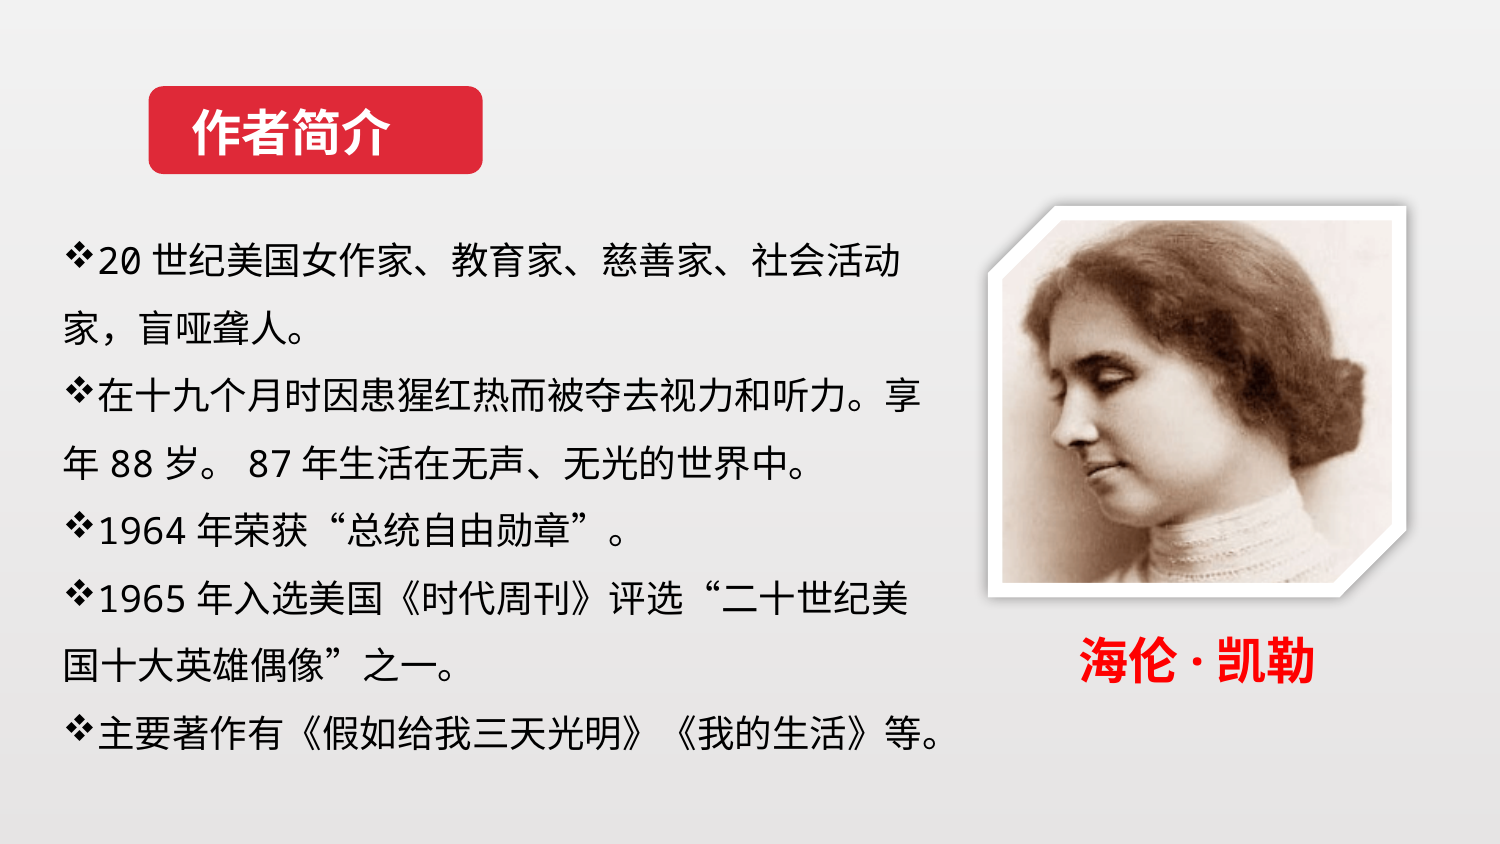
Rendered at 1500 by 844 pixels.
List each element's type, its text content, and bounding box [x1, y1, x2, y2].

text_box 海伦·凯勒 [1066, 623, 1328, 696]
text_box 20世纪美国女作家、教育家、慈善家、社会活动家，盲哑聋人。 在十九个月时因患猩红热而被夺去视力和听力。享年88岁。87年生活在无声、无光的世界中。 1964年荣获“总统自由勋章”。 1965年入选美国《时代周刊》评选“二十世纪美国十大英雄偶像”之一。 主要著作有《假如给我三天光明》《我的生活》等。 [51, 209, 949, 761]
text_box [148, 86, 483, 175]
picture [995, 213, 1400, 591]
